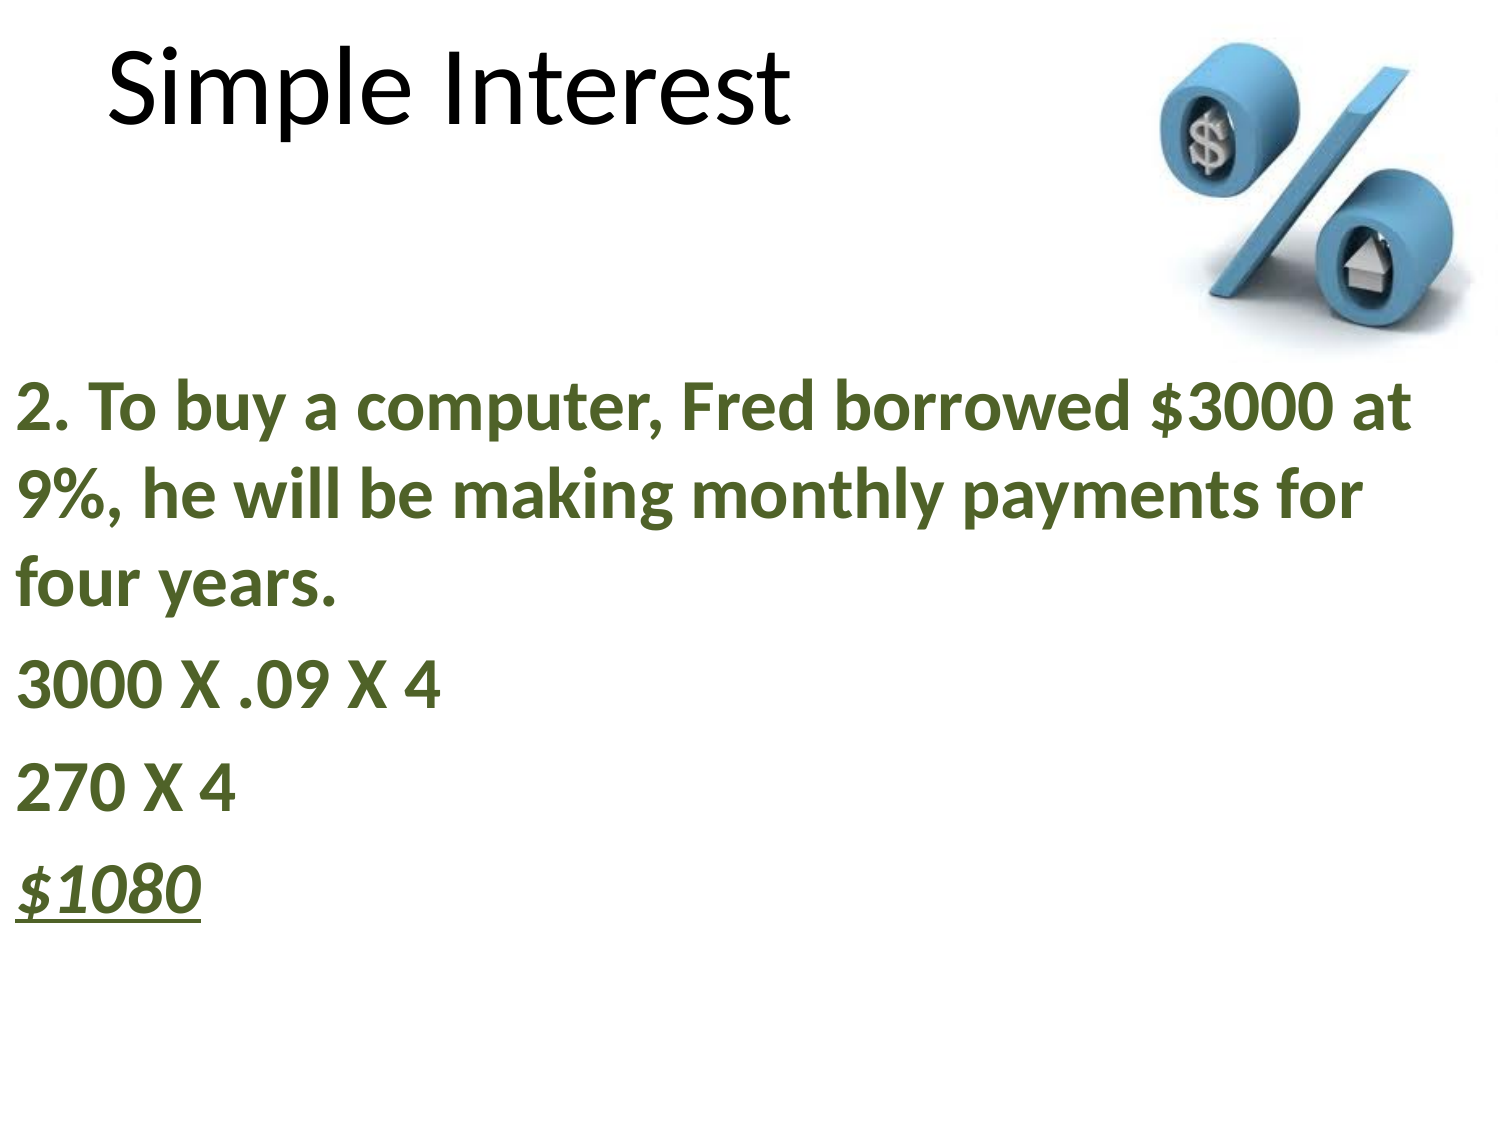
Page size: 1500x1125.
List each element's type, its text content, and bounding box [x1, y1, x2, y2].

subtitle 2. To buy a computer, Fred borrowed $3000 at 9%, he will be making monthly payments for four years. 3000 X .09 X 4 270 X 4 $1080 [0, 350, 1498, 938]
title Simple Interest [0, 3, 900, 246]
picture [1134, 0, 1498, 363]
